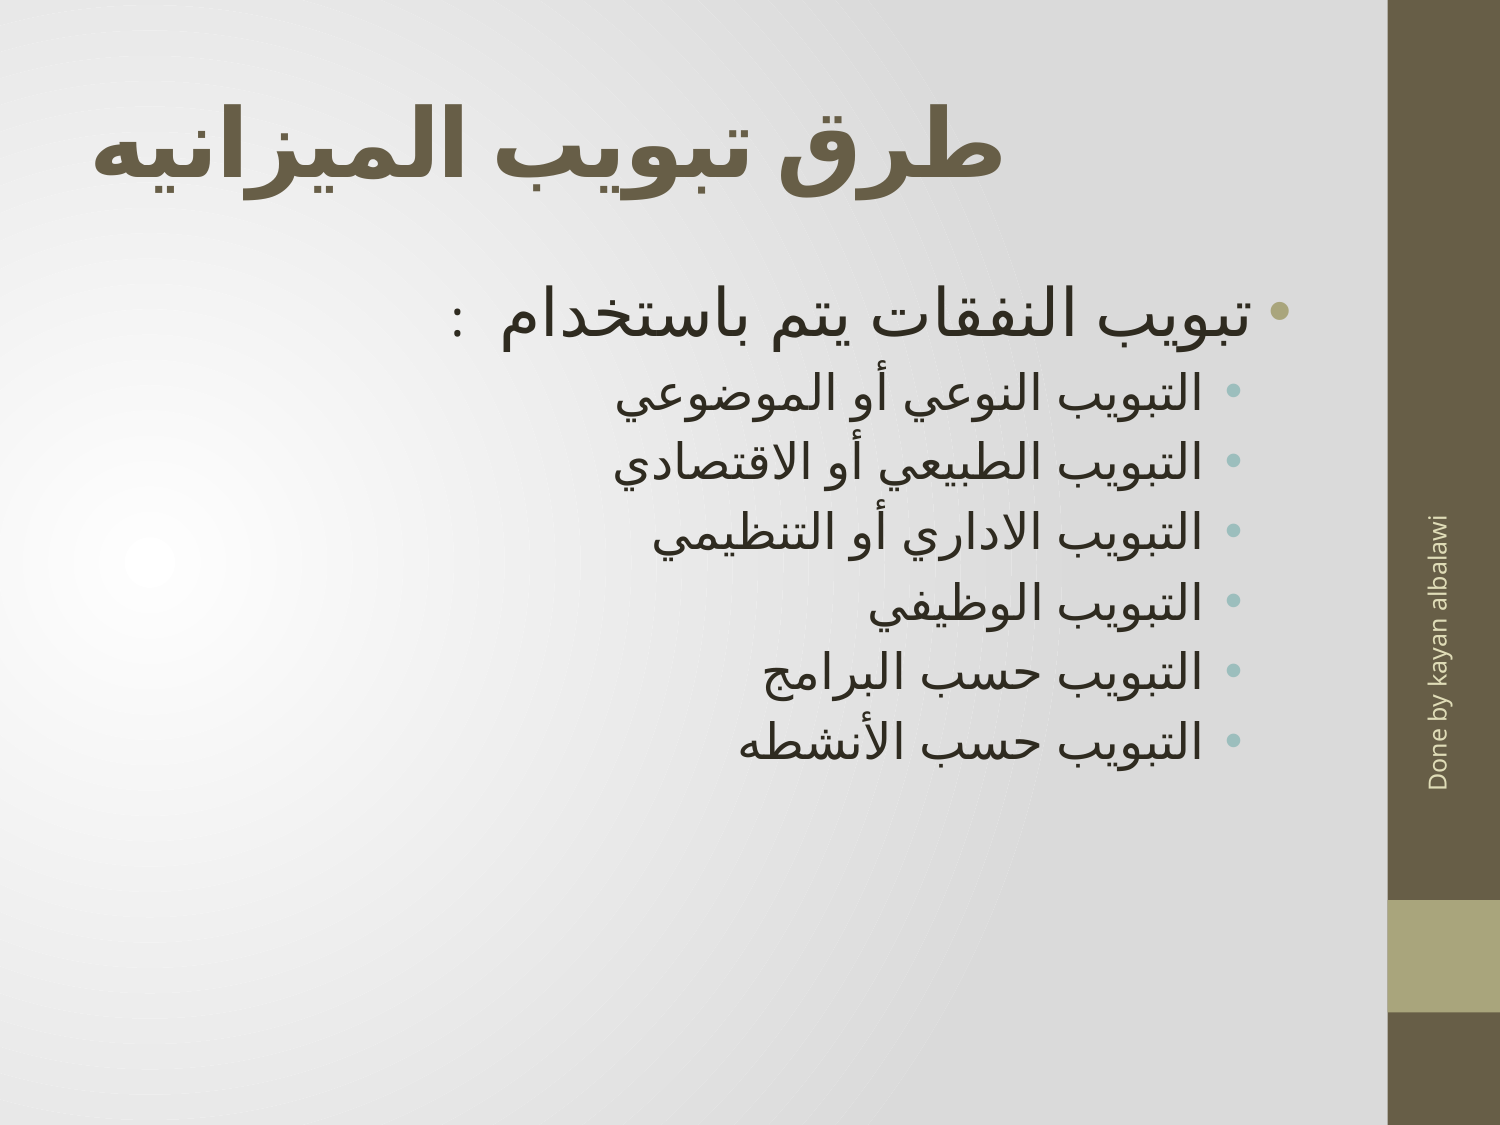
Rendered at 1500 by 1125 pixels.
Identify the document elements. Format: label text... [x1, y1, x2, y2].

list تبويب النفقات يتم باستخدام : التبويب النوعي أو الموضوعي التبويب الطبيعي أو الاقتصادي التبويب الاداري أو التنظيمي التبويب الوظيفي التبويب حسب البرامج التبويب حسب الأنشطه [75, 262, 1325, 1050]
footer Done by kayan albalawi [1408, 500, 1469, 889]
title طرق تبويب الميزانيه [75, 45, 1325, 233]
